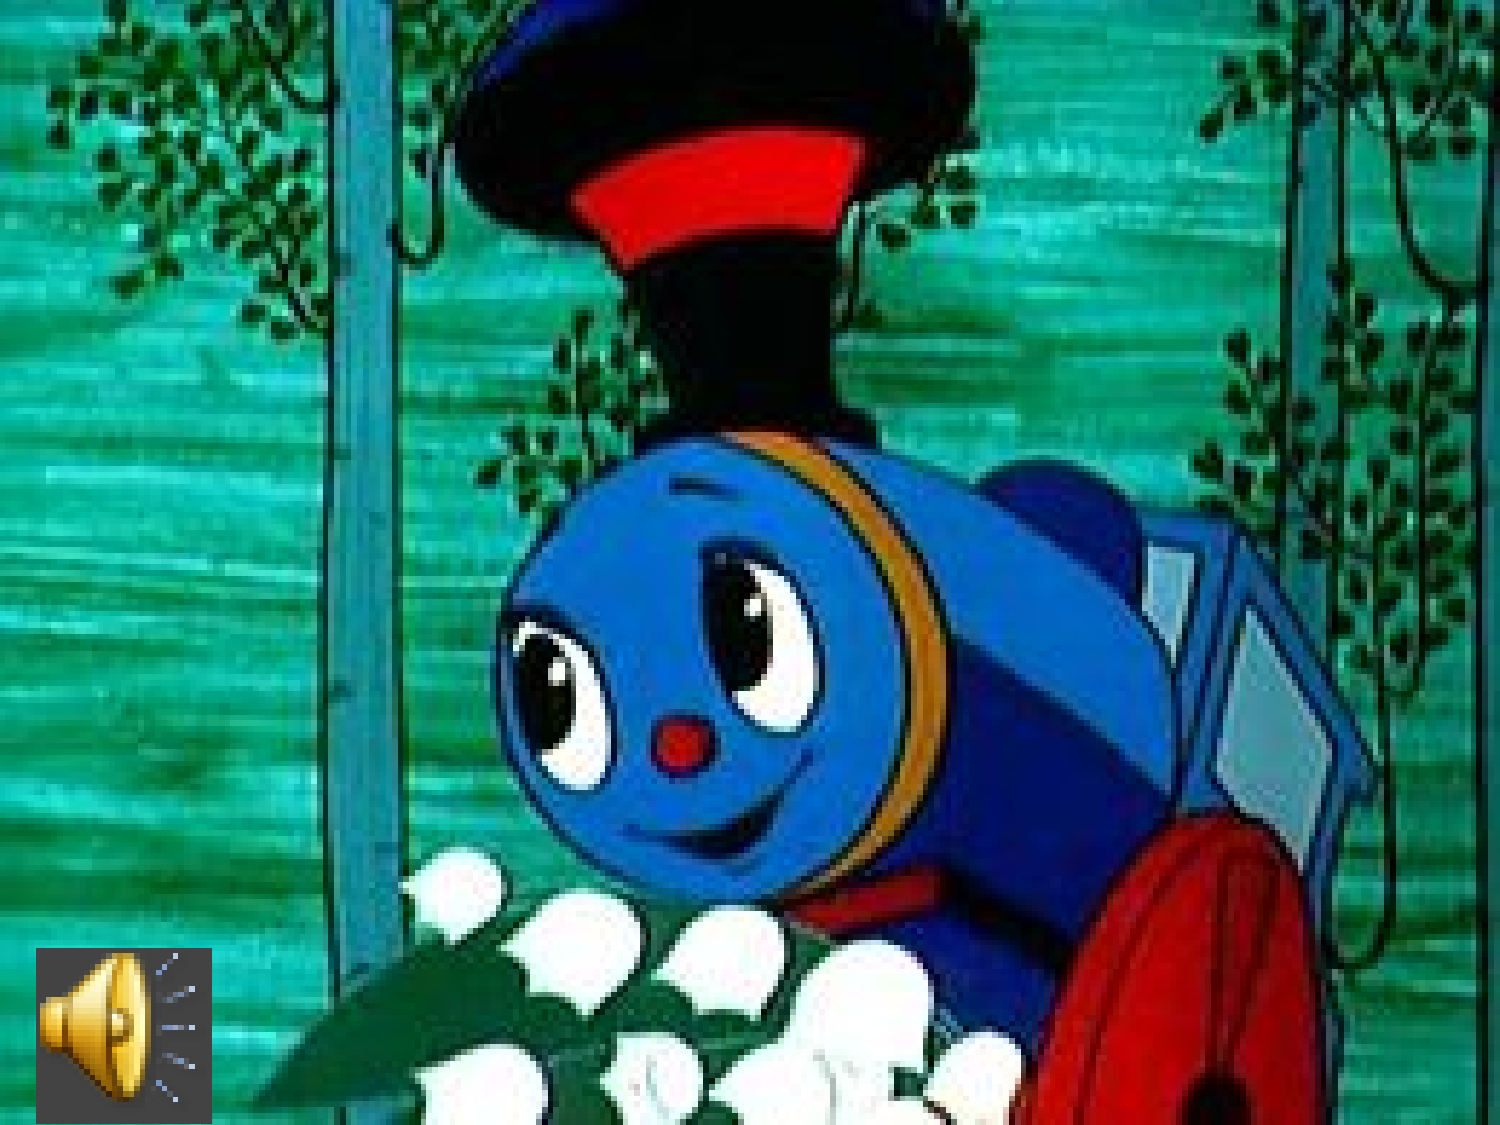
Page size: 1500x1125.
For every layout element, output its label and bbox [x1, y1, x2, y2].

picture [0, 0, 1500, 1125]
list [34, 947, 213, 1125]
